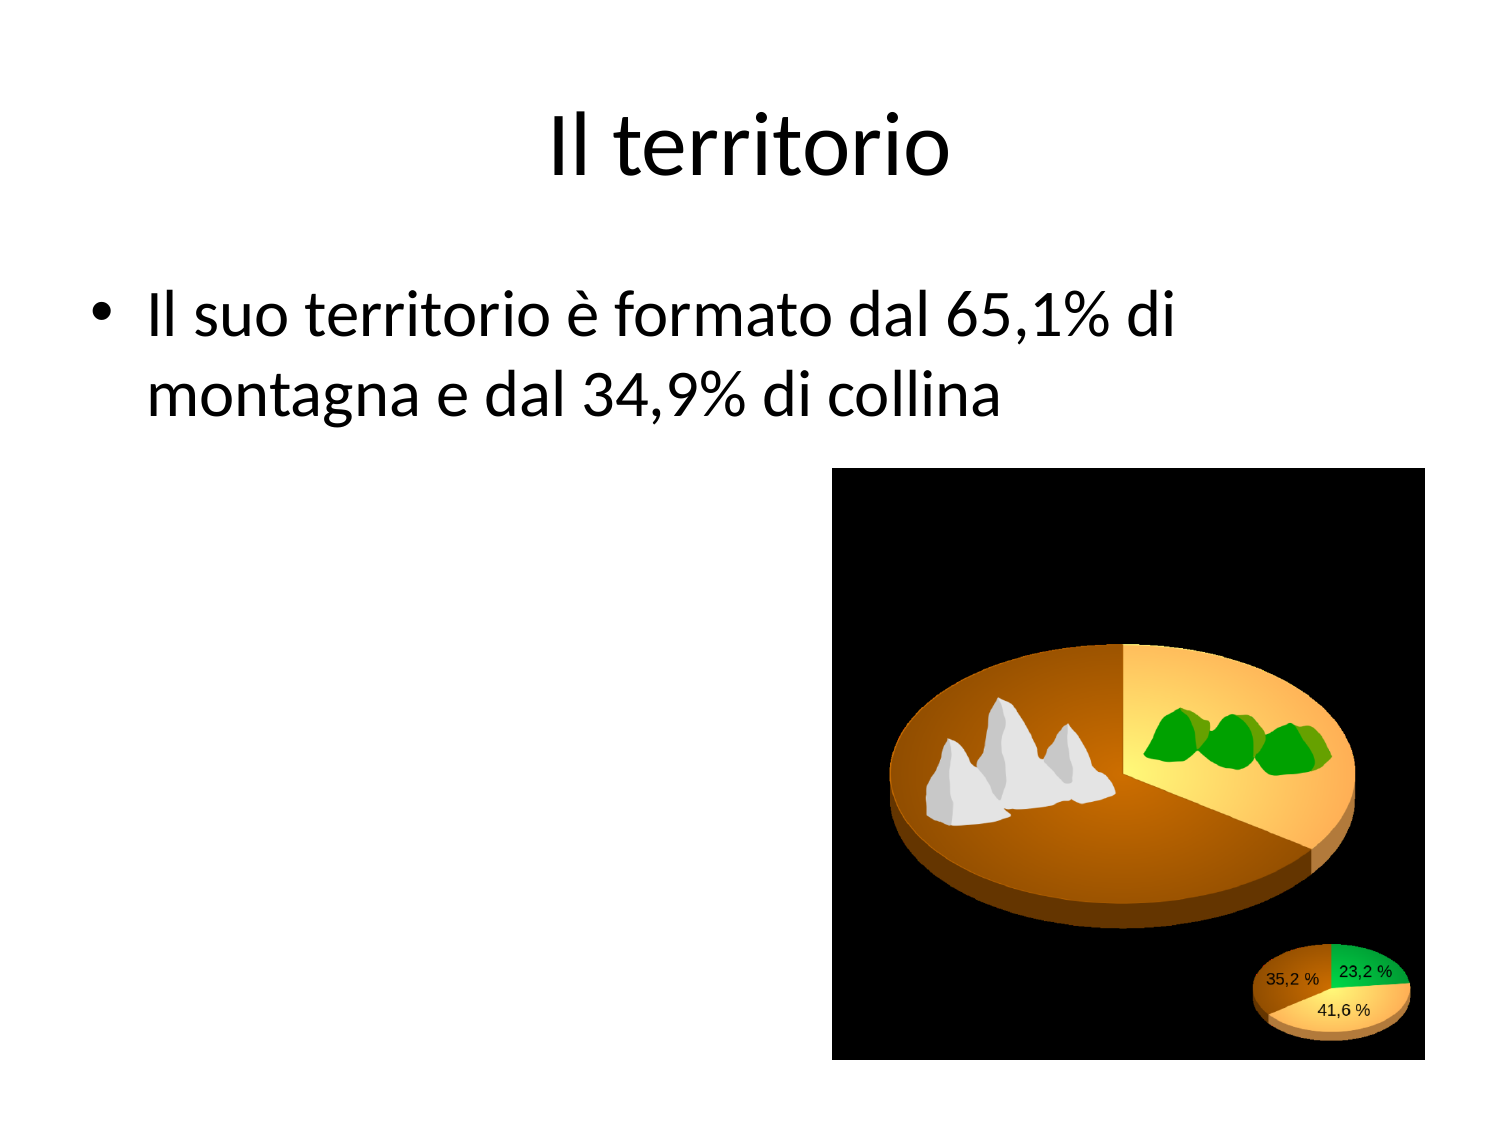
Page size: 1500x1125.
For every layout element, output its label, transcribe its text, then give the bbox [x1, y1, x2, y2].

list Il suo territorio è formato dal 65,1% di montagna e dal 34,9% di collina [75, 262, 1425, 1005]
picture [832, 468, 1426, 1060]
title Il territorio [75, 45, 1425, 233]
